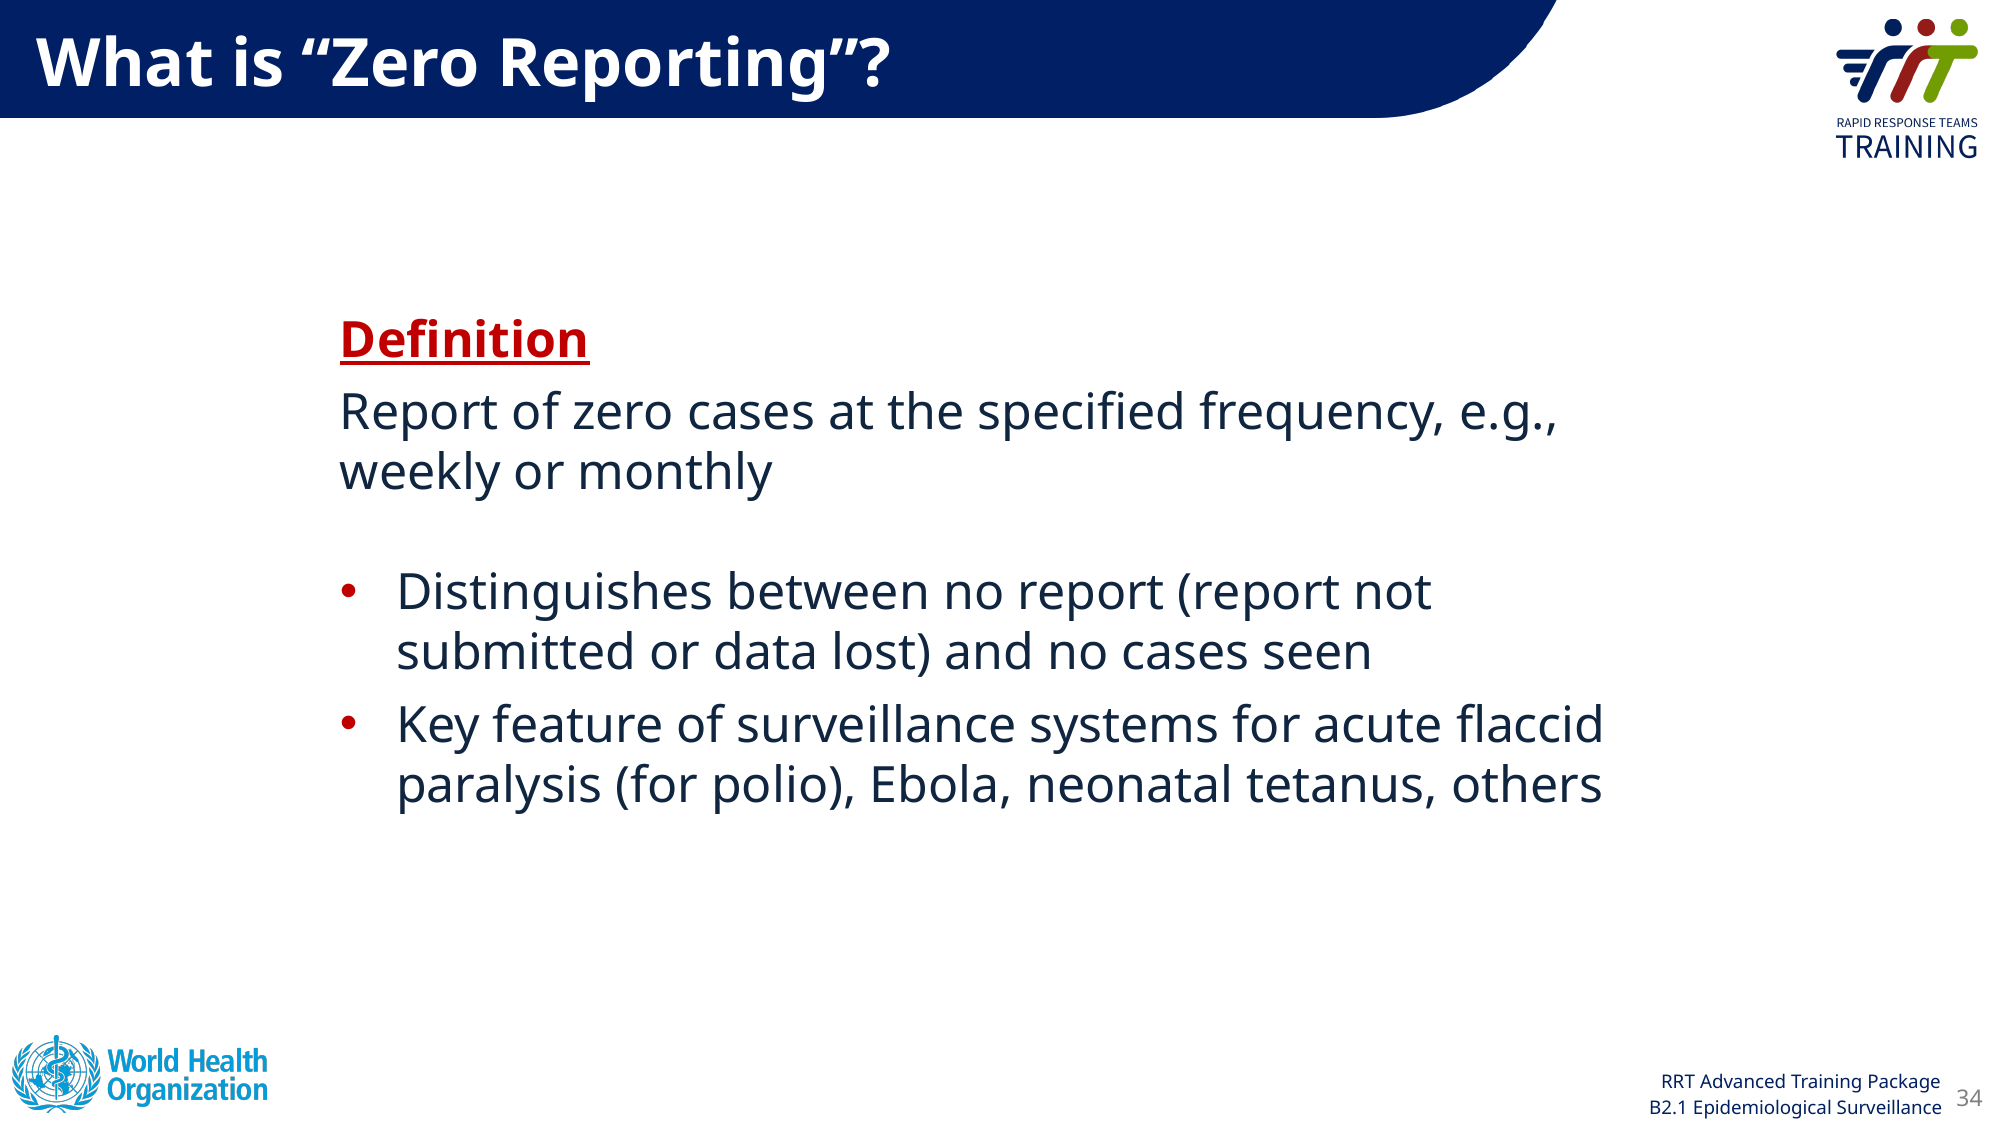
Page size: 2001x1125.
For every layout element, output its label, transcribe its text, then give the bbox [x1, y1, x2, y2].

picture [12, 1035, 267, 1113]
title What is “Zero Reporting”? [28, 11, 1110, 119]
picture [1835, 19, 1978, 167]
picture [12, 1083, 48, 1113]
text_box Definition Report of zero cases at the specified frequency, e.g., weekly or monthly Distinguishes between no report (report not submitted or data lost) and no cases seen Key feature of surveillance systems for acute flaccid paralysis (for polio), Ebola, neonatal tetanus, others [332, 299, 1668, 820]
picture [58, 1050, 64, 1058]
picture [0, 0, 1578, 118]
